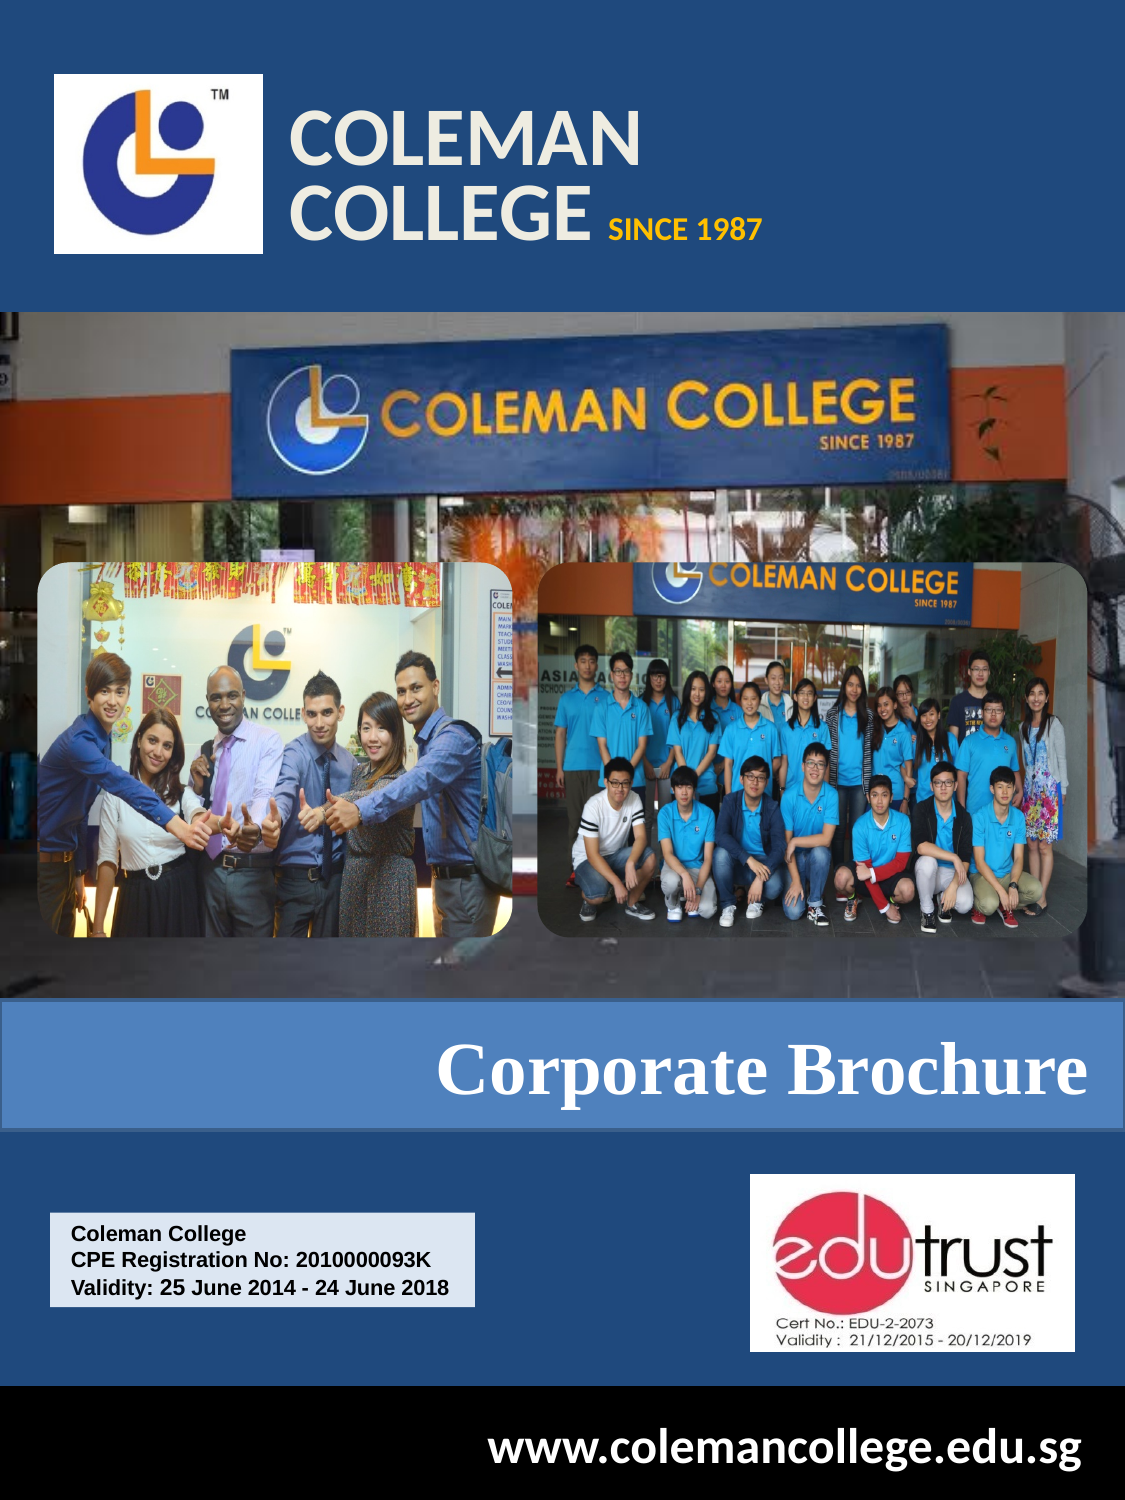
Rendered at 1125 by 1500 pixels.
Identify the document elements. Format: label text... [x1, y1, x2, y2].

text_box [0, 999, 1125, 1131]
text_box www.colemancollege.edu.sg [472, 1406, 1125, 1482]
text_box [54, 74, 960, 267]
text_box [0, 1386, 1125, 1500]
picture [749, 1174, 1076, 1353]
picture [0, 312, 1125, 999]
text_box Coleman College CPE Registration No: 2010000093K Validity: 25 June 2014 - 24 June 2018 [50, 1212, 475, 1308]
